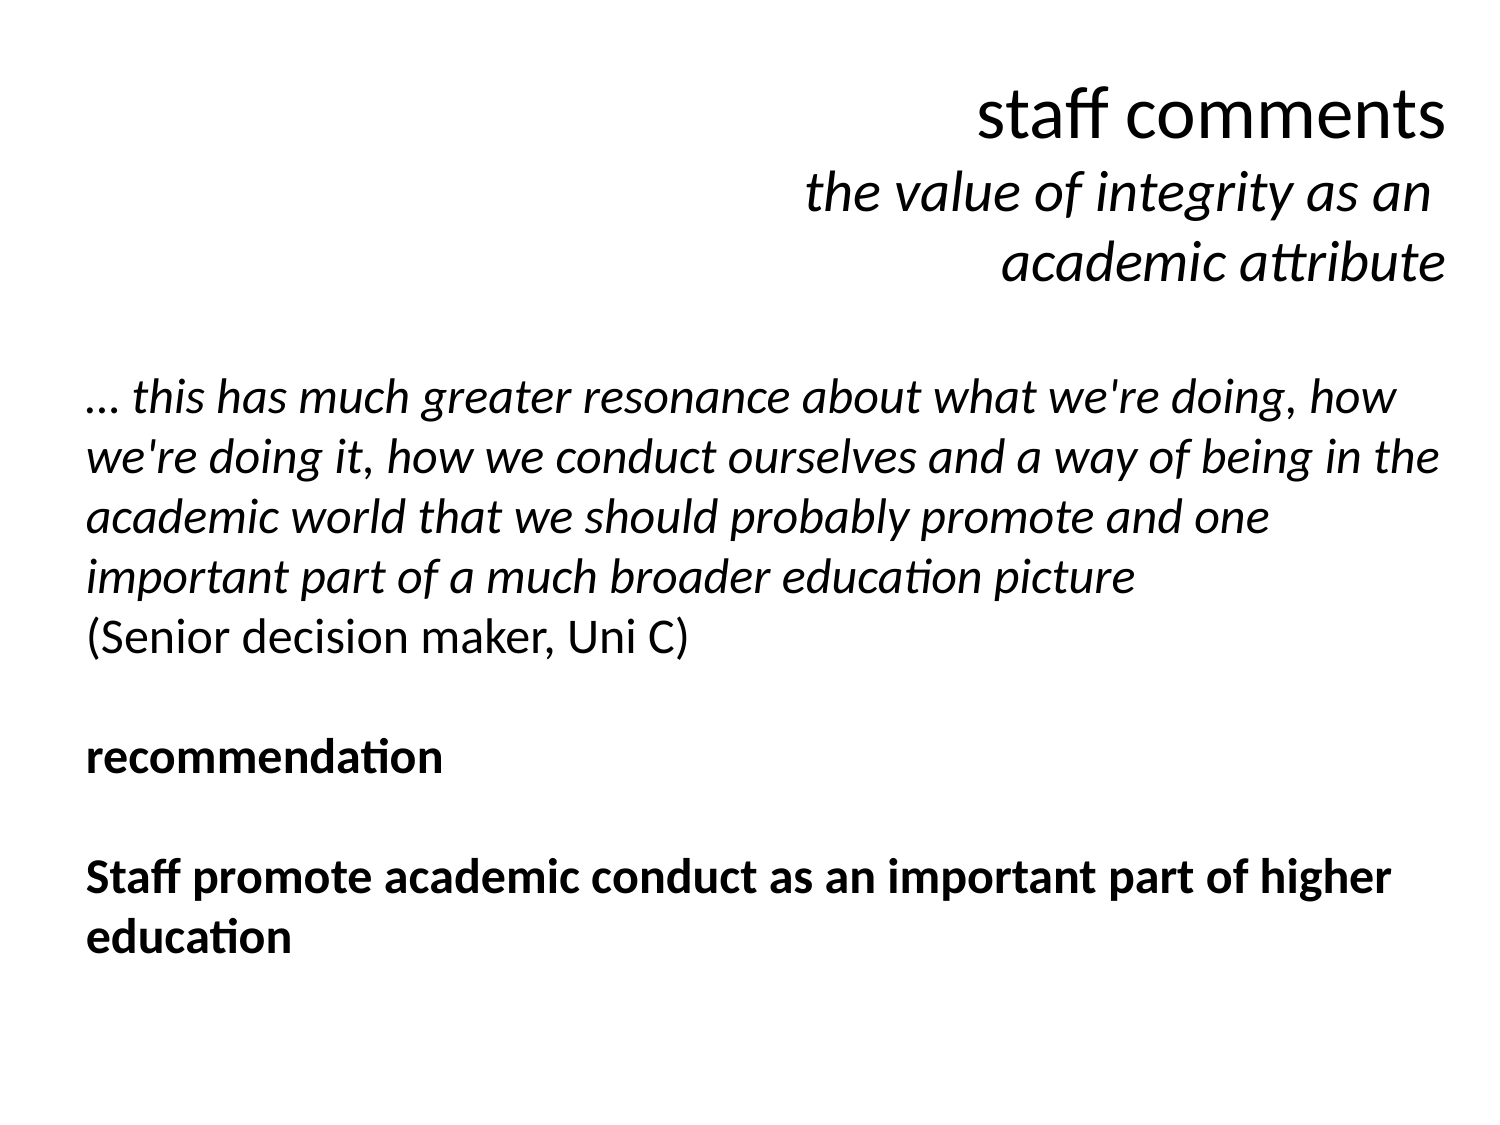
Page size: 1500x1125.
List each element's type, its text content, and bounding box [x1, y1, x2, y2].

text_box staff comments the value of integrity as an academic attribute … this has much greater resonance about what we're doing, how we're doing it, how we conduct ourselves and a way of being in the academic world that we should probably promote and one important part of a much broader education picture (Senior decision maker, Uni C) recommendation Staff promote academic conduct as an important part of higher education [71, 55, 1462, 971]
